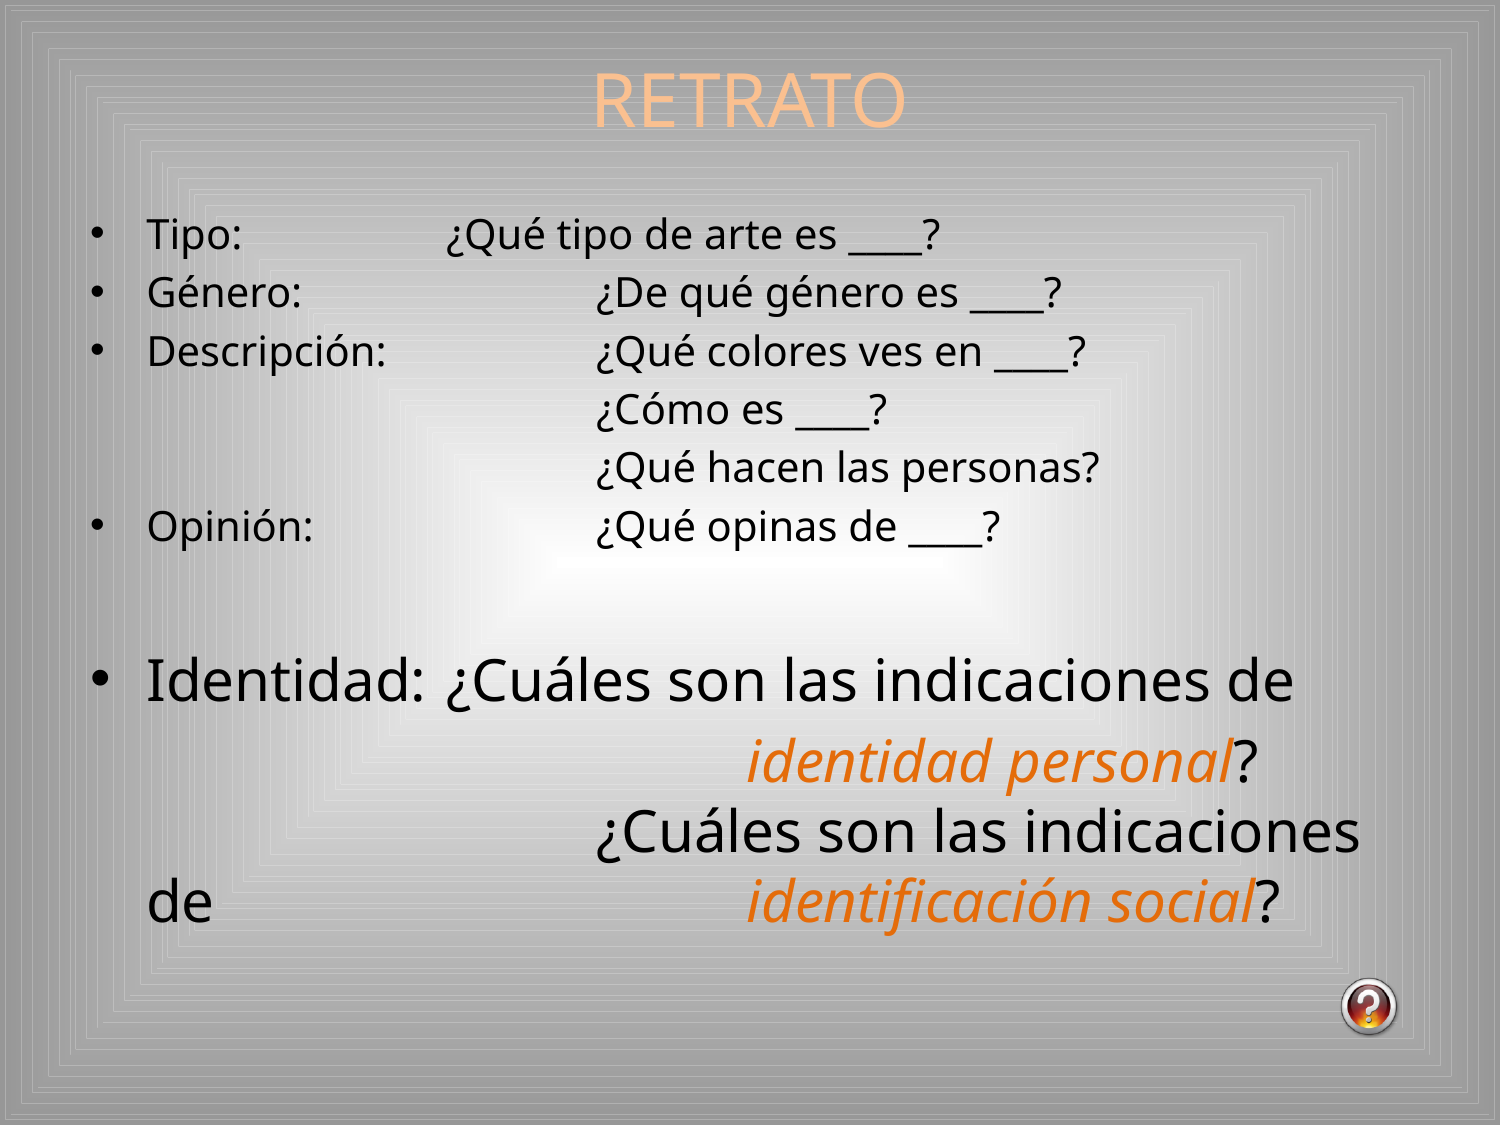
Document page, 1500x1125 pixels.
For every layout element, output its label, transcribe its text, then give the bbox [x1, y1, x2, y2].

title RETRATO [75, 45, 1425, 150]
picture [1337, 974, 1401, 1038]
list Tipo: ¿Qué tipo de arte es ____? Género: ¿De qué género es ____? Descripción: ¿Qué colores ves en ____? ¿Cómo es ____? ¿Qué hacen las personas? Opinión: ¿Qué opinas de ____? Identidad: ¿Cuáles son las indicaciones de identidad personal? ¿Cuáles son las indicaciones de identificación social? [75, 200, 1425, 1038]
